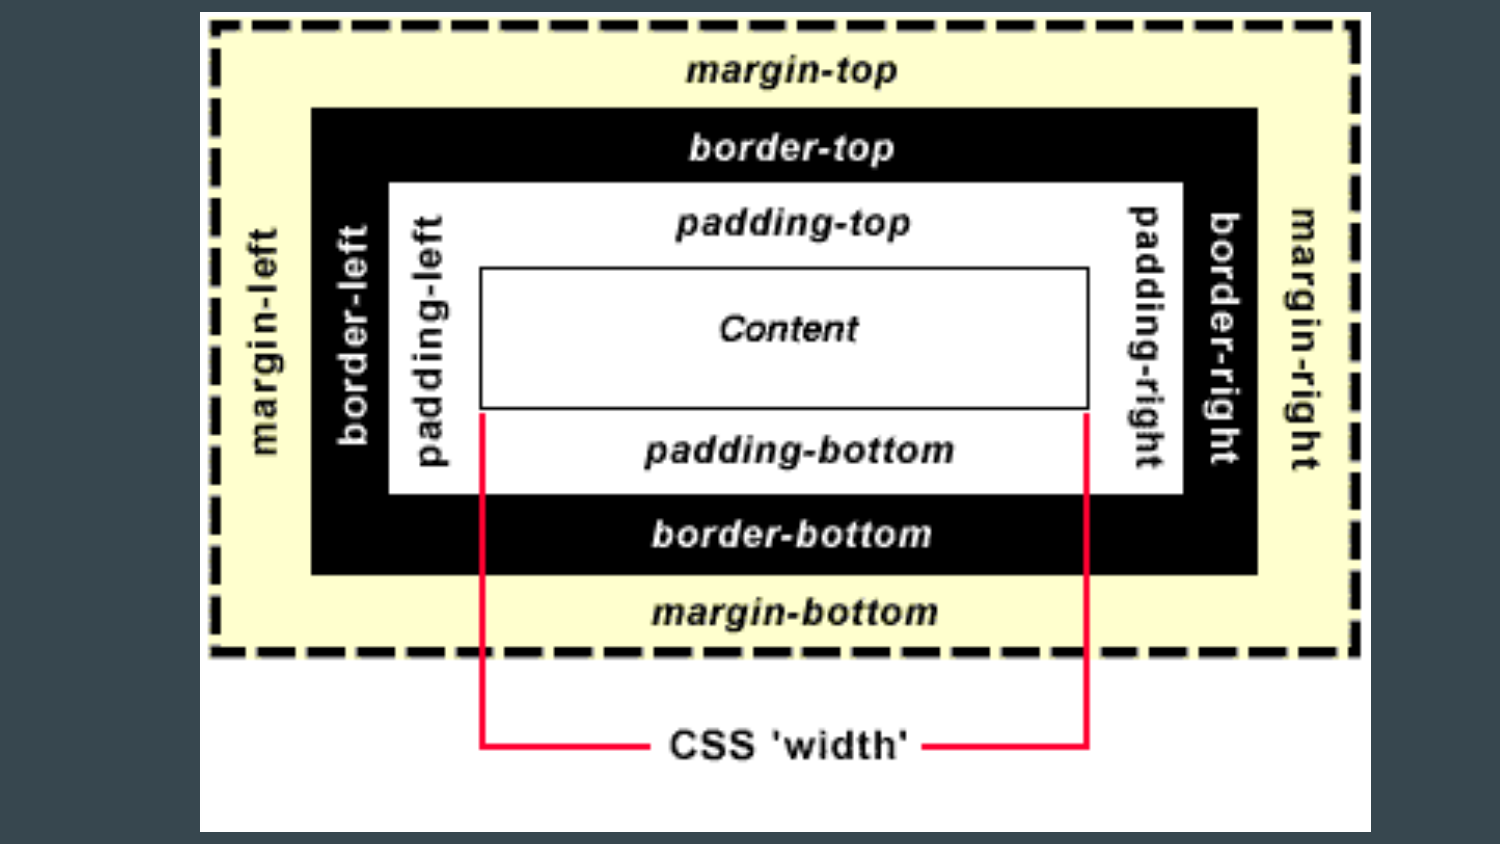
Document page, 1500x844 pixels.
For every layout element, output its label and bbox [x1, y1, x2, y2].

picture [199, 12, 1371, 832]
